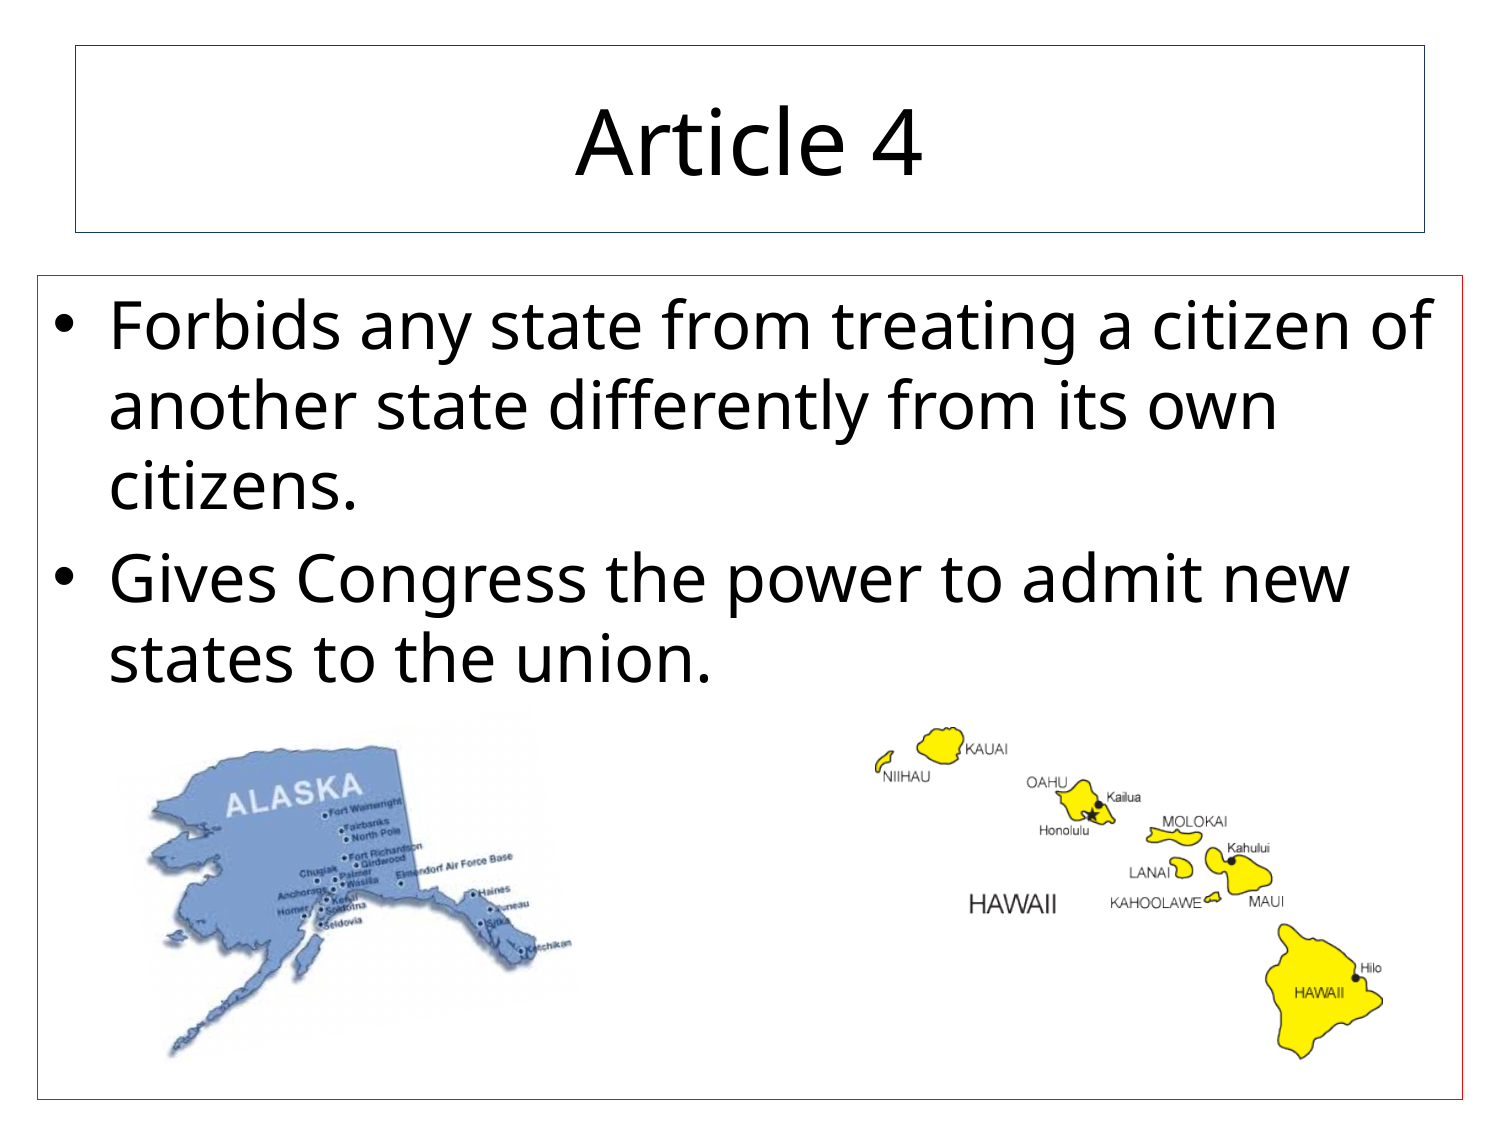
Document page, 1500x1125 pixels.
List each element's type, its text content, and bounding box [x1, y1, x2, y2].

picture [874, 727, 1384, 1060]
list Forbids any state from treating a citizen of another state differently from its own citizens. Gives Congress the power to admit new states to the union. [37, 275, 1463, 1100]
title Article 4 [75, 45, 1425, 233]
picture [117, 705, 579, 1063]
